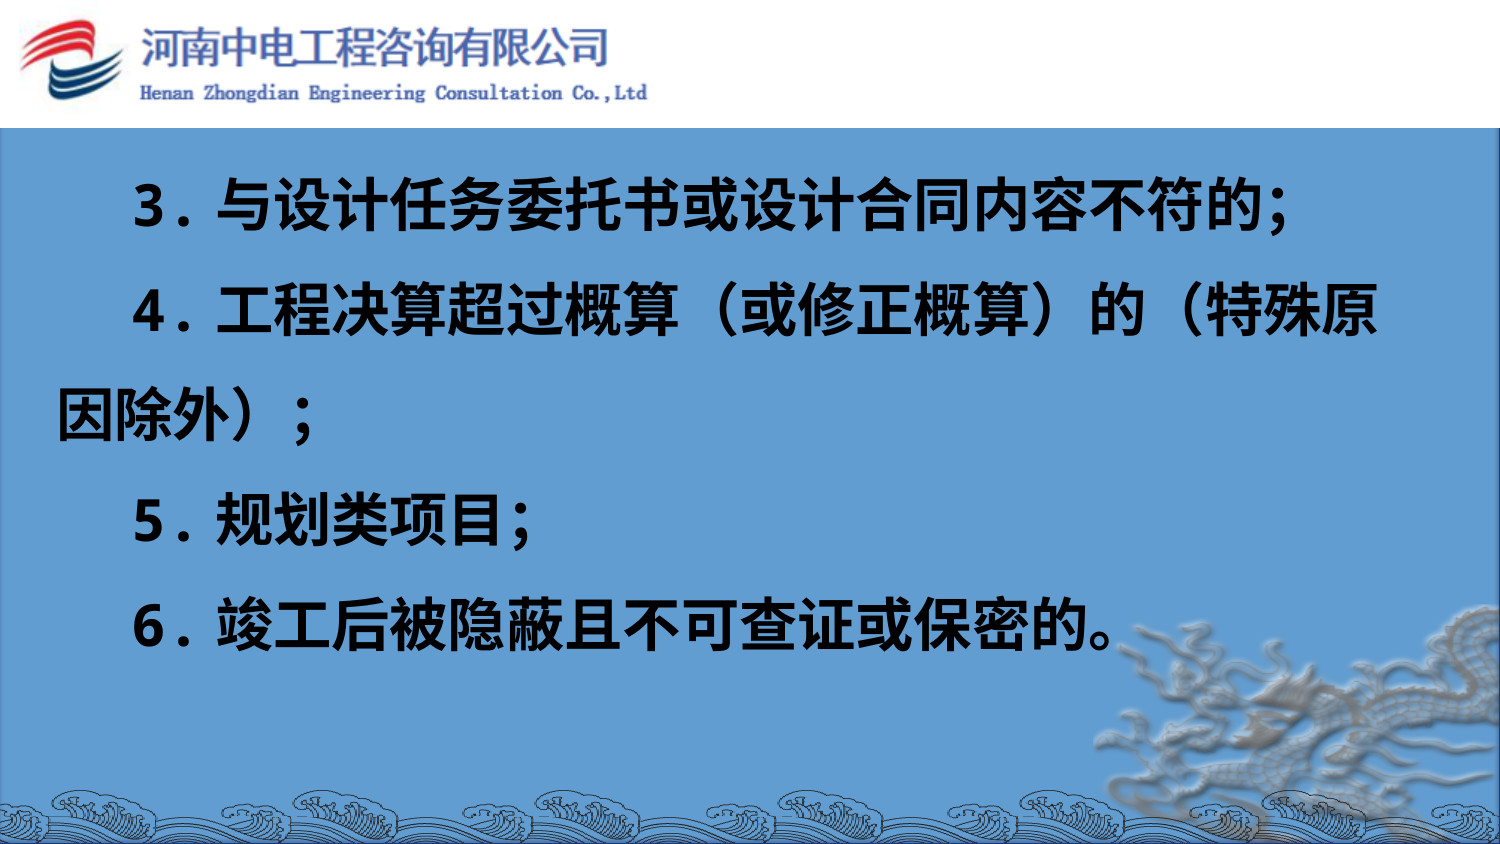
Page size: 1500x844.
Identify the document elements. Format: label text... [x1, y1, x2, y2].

text_box 3.与设计任务委托书或设计合同内容不符的； 4.工程决算超过概算（或修正概算）的（特殊原因除外）； 5.规划类项目； 6.竣工后被隐蔽且不可查证或保密的。 [41, 129, 1436, 666]
picture [0, 0, 1500, 129]
